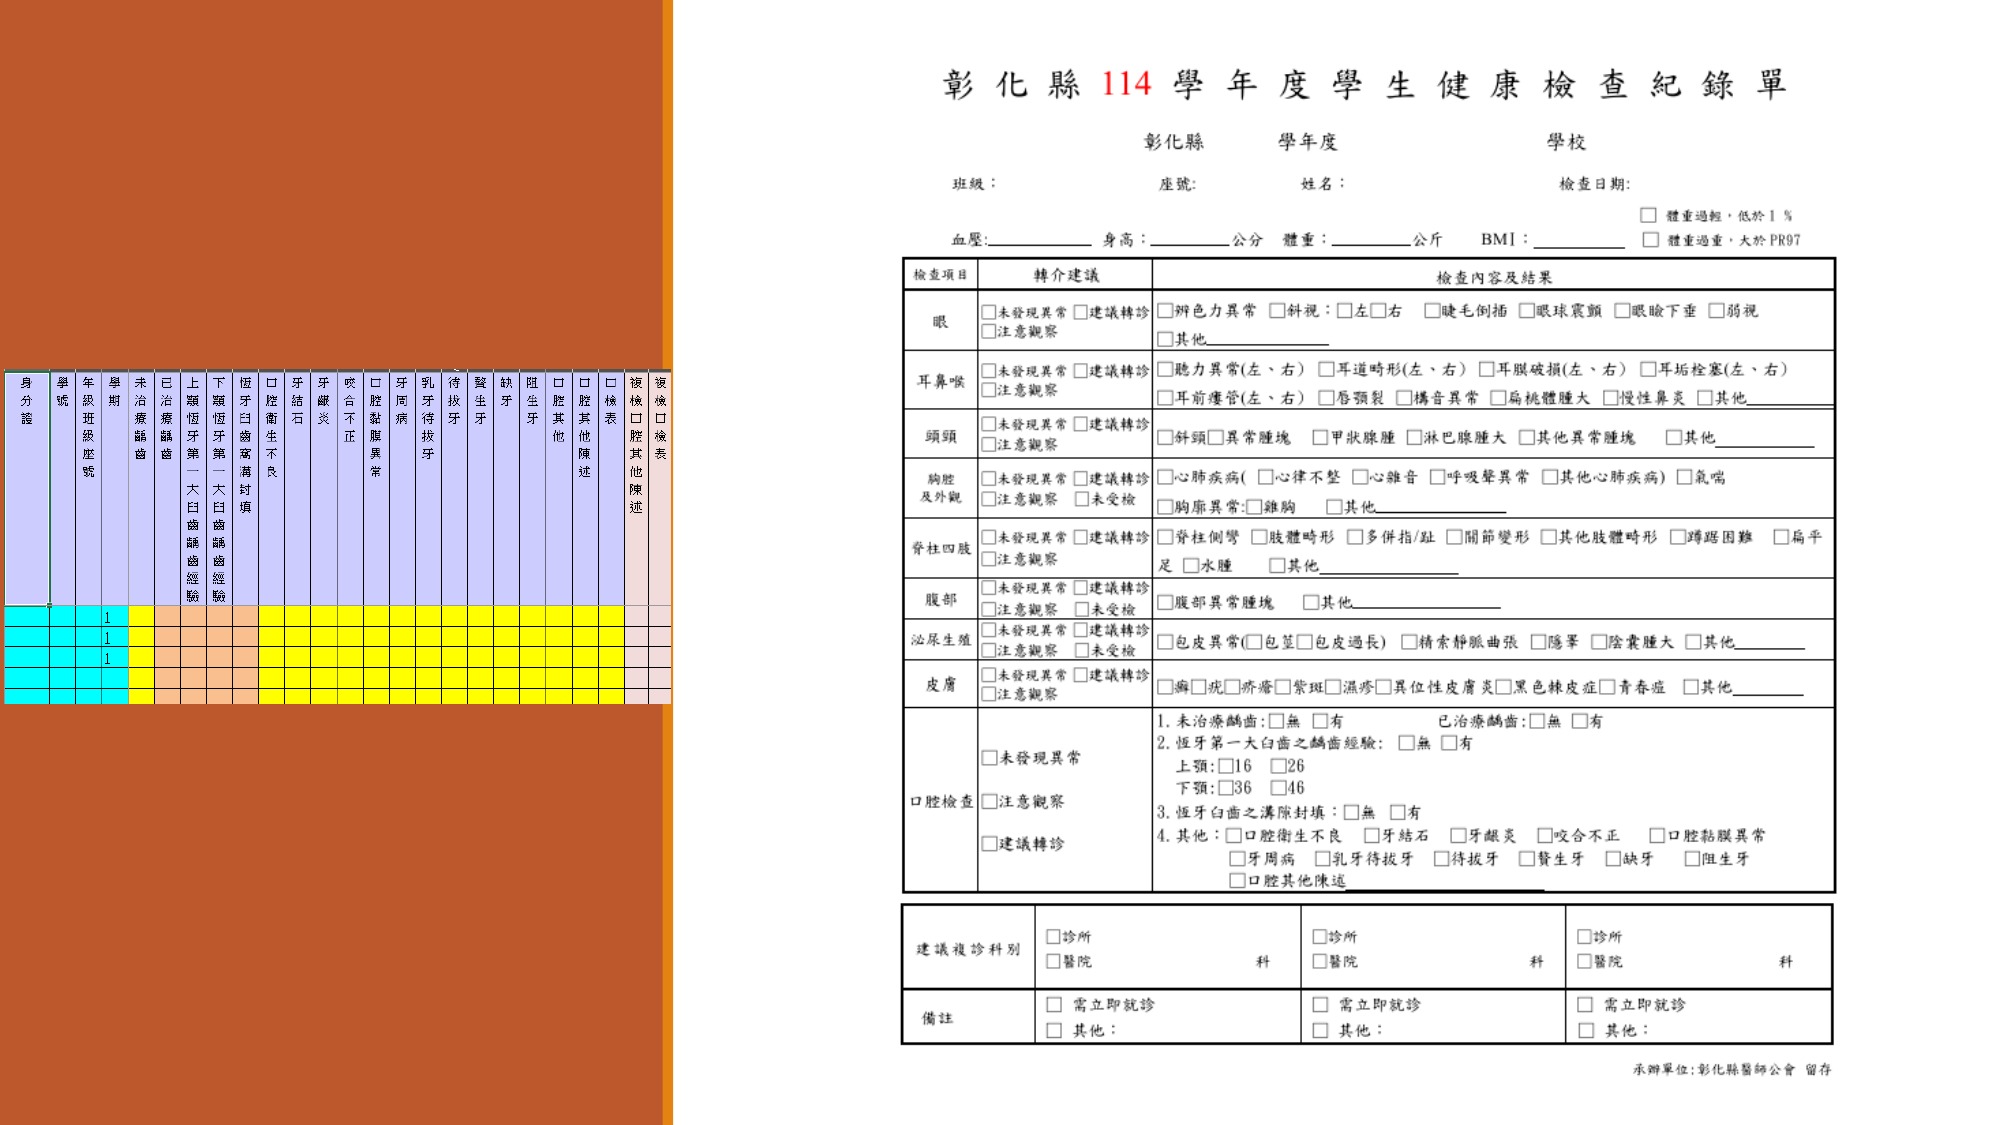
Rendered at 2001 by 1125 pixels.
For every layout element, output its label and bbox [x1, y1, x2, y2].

picture [3, 368, 672, 704]
picture [875, 42, 1854, 1082]
